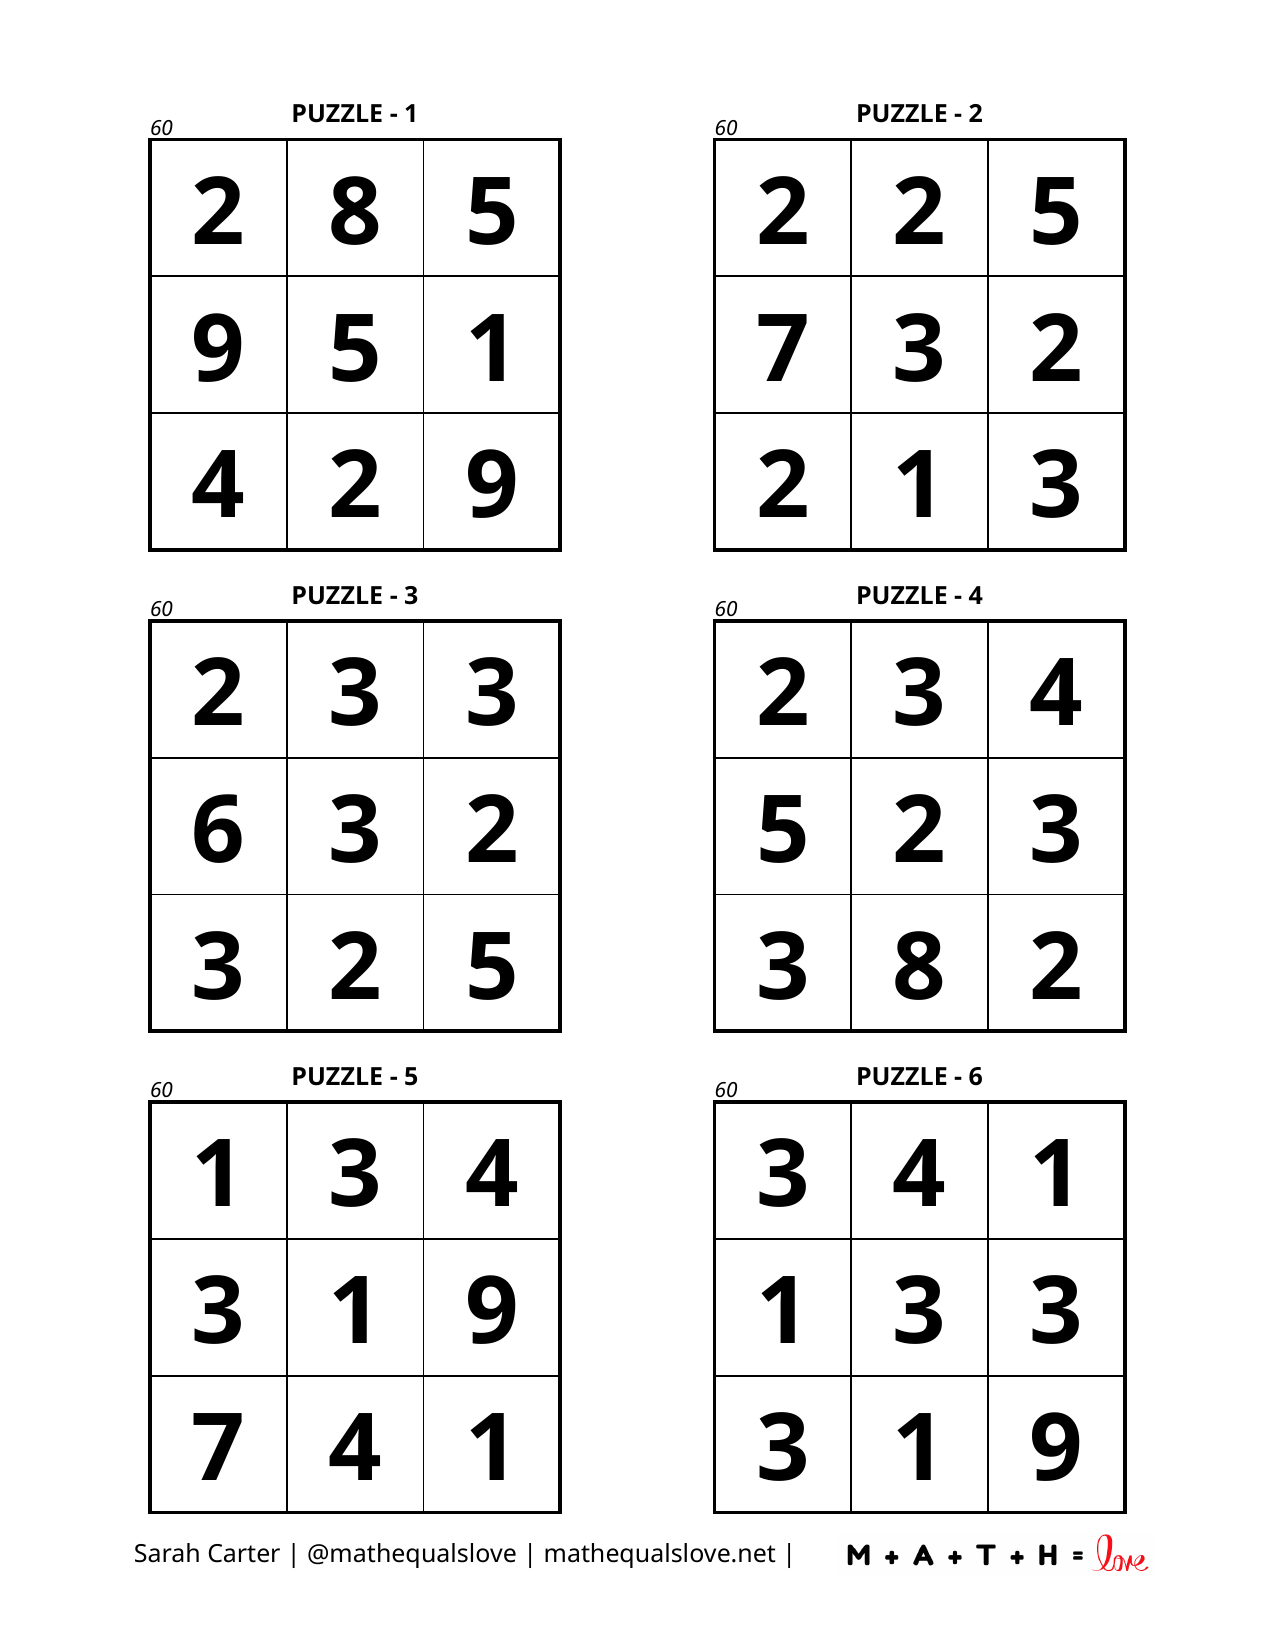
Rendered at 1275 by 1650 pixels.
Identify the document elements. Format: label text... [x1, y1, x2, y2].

table_cell 2 [716, 414, 850, 548]
text_box 60 [714, 595, 923, 621]
text_box 60 [149, 114, 359, 140]
table_cell 3 [989, 759, 1123, 894]
table_cell 1 [424, 277, 558, 412]
table_cell 3 [716, 895, 850, 1029]
table_header 3 [424, 623, 558, 757]
table_header 2 [152, 623, 286, 757]
table_cell 9 [424, 1240, 558, 1375]
table_header 3 [288, 623, 423, 757]
table_cell 9 [989, 1377, 1123, 1511]
table_cell 3 [989, 1240, 1123, 1375]
table_header 1 [989, 1104, 1123, 1238]
table_header 5 [424, 141, 558, 275]
table_header 2 [716, 141, 850, 275]
table_header 4 [989, 623, 1123, 757]
table_cell 3 [288, 759, 423, 894]
text_box PUZZLE - 2 [714, 97, 1125, 128]
text_box PUZZLE - 5 [149, 1060, 561, 1091]
table_cell 2 [288, 895, 423, 1029]
table_header 4 [852, 1104, 987, 1238]
table_cell 3 [152, 895, 286, 1029]
text_box PUZZLE - 1 [149, 97, 561, 128]
text_box 60 [714, 1077, 923, 1103]
table_cell 1 [288, 1240, 423, 1375]
table_cell 1 [852, 414, 987, 548]
table_cell 3 [152, 1240, 286, 1375]
table_header 2 [152, 141, 286, 275]
table_cell 5 [424, 895, 558, 1029]
table_cell 2 [989, 277, 1123, 412]
table_header 8 [288, 141, 423, 275]
table_cell 3 [989, 414, 1123, 548]
table_header 3 [288, 1104, 423, 1238]
table_header 4 [424, 1104, 558, 1238]
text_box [118, 1529, 1199, 1576]
table_cell 7 [716, 277, 850, 412]
table_cell 2 [852, 759, 987, 894]
table_cell 3 [852, 1240, 987, 1375]
table_cell 2 [288, 414, 423, 548]
text_box 60 [149, 595, 359, 621]
table_cell 4 [152, 414, 286, 548]
text_box PUZZLE - 6 [714, 1060, 1125, 1091]
table_cell 1 [852, 1377, 987, 1511]
table_cell 7 [152, 1377, 286, 1511]
table_cell 8 [852, 895, 987, 1029]
text_box PUZZLE - 3 [149, 579, 561, 610]
table_cell 4 [288, 1377, 423, 1511]
table_cell 6 [152, 759, 286, 894]
table_cell 1 [424, 1377, 558, 1511]
table_cell 2 [424, 759, 558, 894]
table_cell 3 [716, 1377, 850, 1511]
table_cell 5 [288, 277, 423, 412]
text_box PUZZLE - 4 [714, 579, 1125, 610]
table_header 1 [152, 1104, 286, 1238]
text_box 60 [714, 114, 923, 140]
table_cell 9 [152, 277, 286, 412]
table_cell 1 [716, 1240, 850, 1375]
table_cell 3 [852, 277, 987, 412]
table_cell 5 [716, 759, 850, 894]
table_cell 9 [424, 414, 558, 548]
table_header 2 [716, 623, 850, 757]
table_header 3 [852, 623, 987, 757]
table_header 2 [852, 141, 987, 275]
table_header 5 [989, 141, 1123, 275]
table_cell 2 [989, 895, 1123, 1029]
table_header 3 [716, 1104, 850, 1238]
text_box 60 [149, 1077, 359, 1103]
